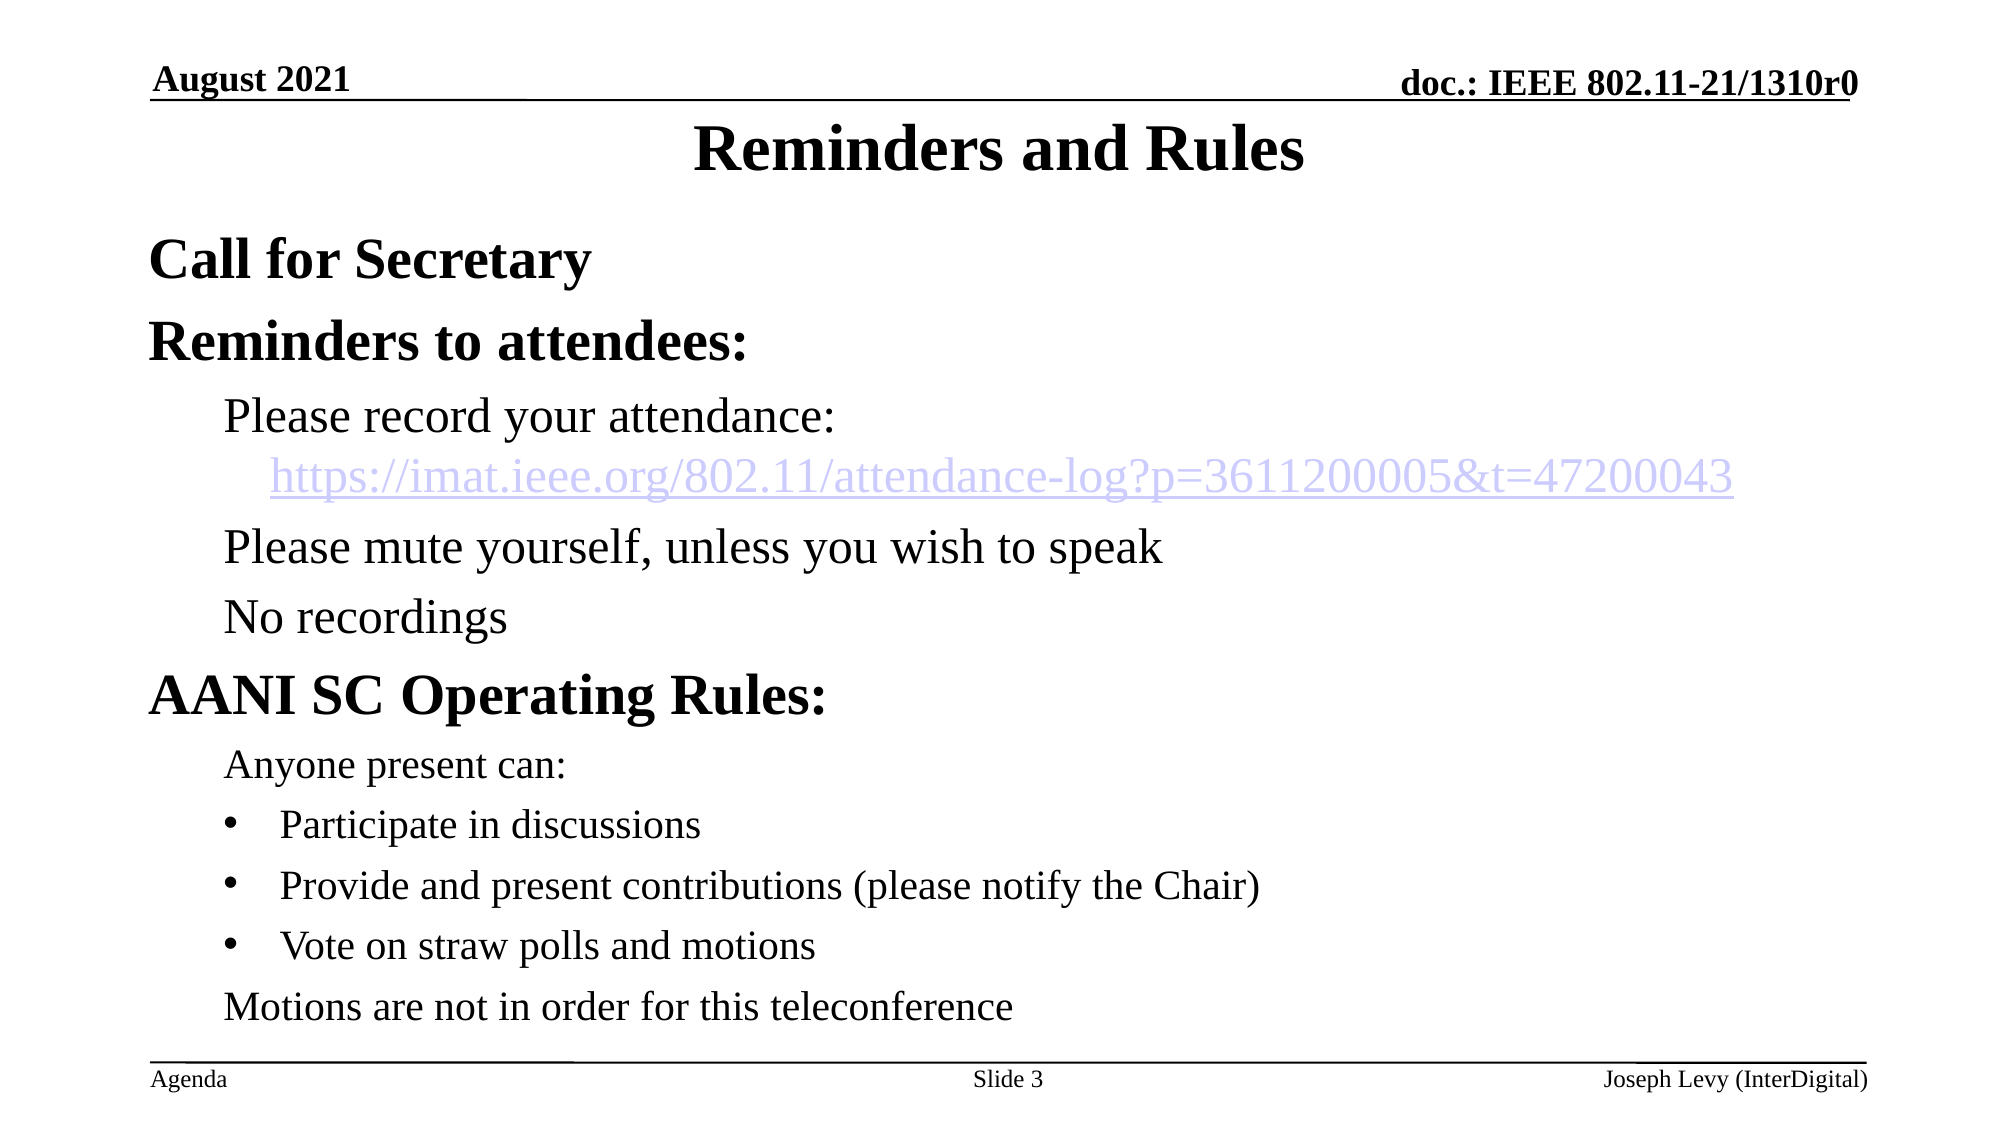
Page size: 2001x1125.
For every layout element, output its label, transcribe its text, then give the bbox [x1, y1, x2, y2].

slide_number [152, 54, 563, 100]
list Call for Secretary Reminders to attendees: Please record your attendance: https://imat.ieee.org/802.11/attendance-log?p=3611200005&t=47200043 Please mute yourself, unless you wish to speak No recordings AANI SC Operating Rules: Anyone present can: Participate in discussions Provide and present contributions (please notify the Chair) Vote on straw polls and motions Motions are not in order for this teleconference [132, 212, 1963, 1063]
slide_number Slide 3 [950, 1061, 1067, 1123]
footer Joseph Levy (InterDigital) [1171, 1061, 1869, 1093]
title Reminders and Rules [149, 112, 1850, 176]
